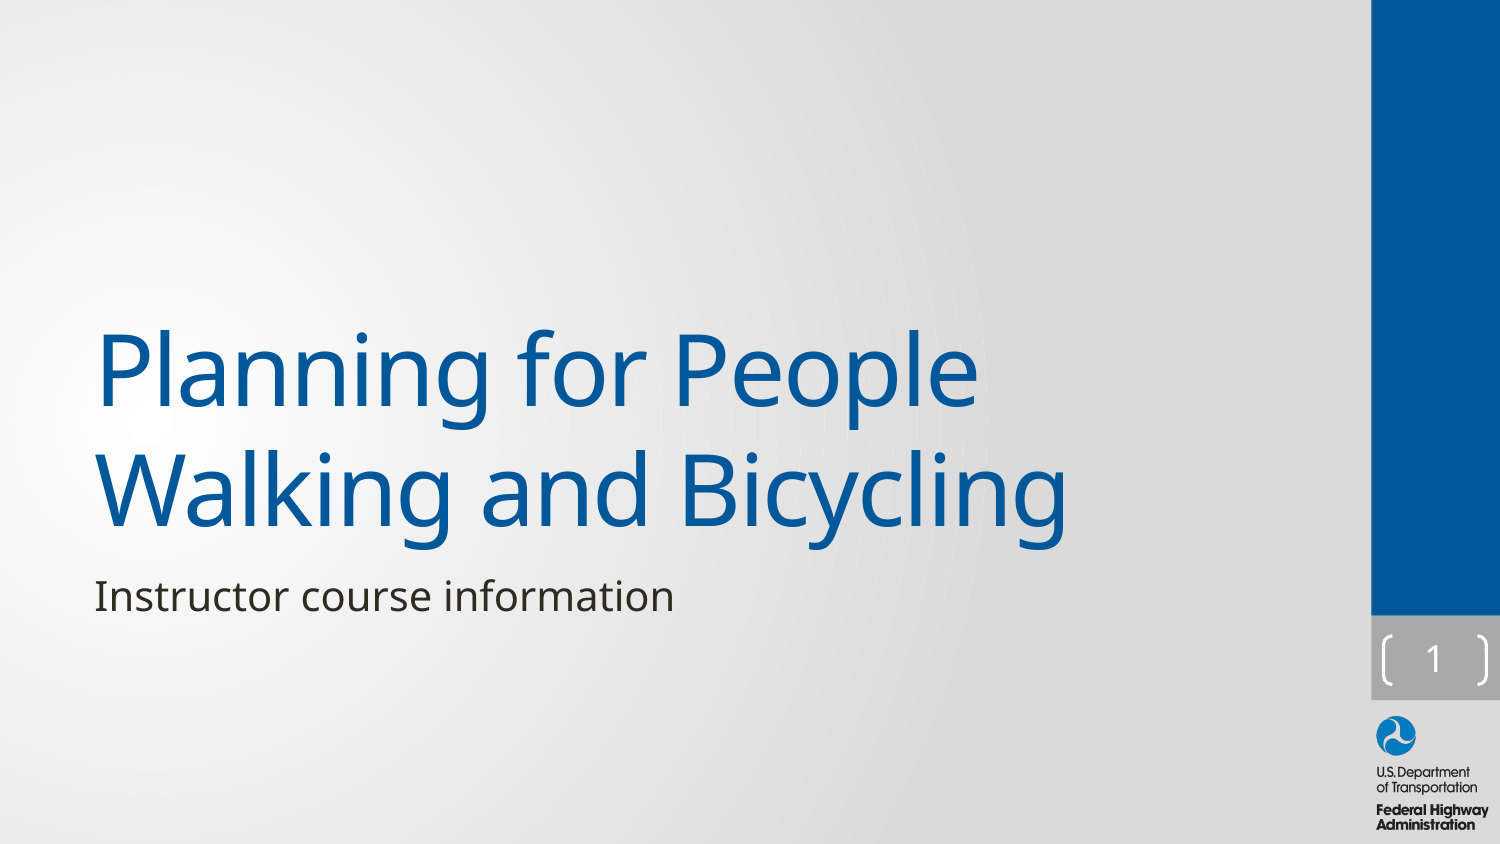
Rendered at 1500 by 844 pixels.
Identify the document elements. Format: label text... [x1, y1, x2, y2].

subtitle Instructor course information [79, 562, 1140, 694]
title Planning for People Walking and Bicycling [79, 234, 1317, 554]
slide_number 1 [1381, 634, 1488, 687]
